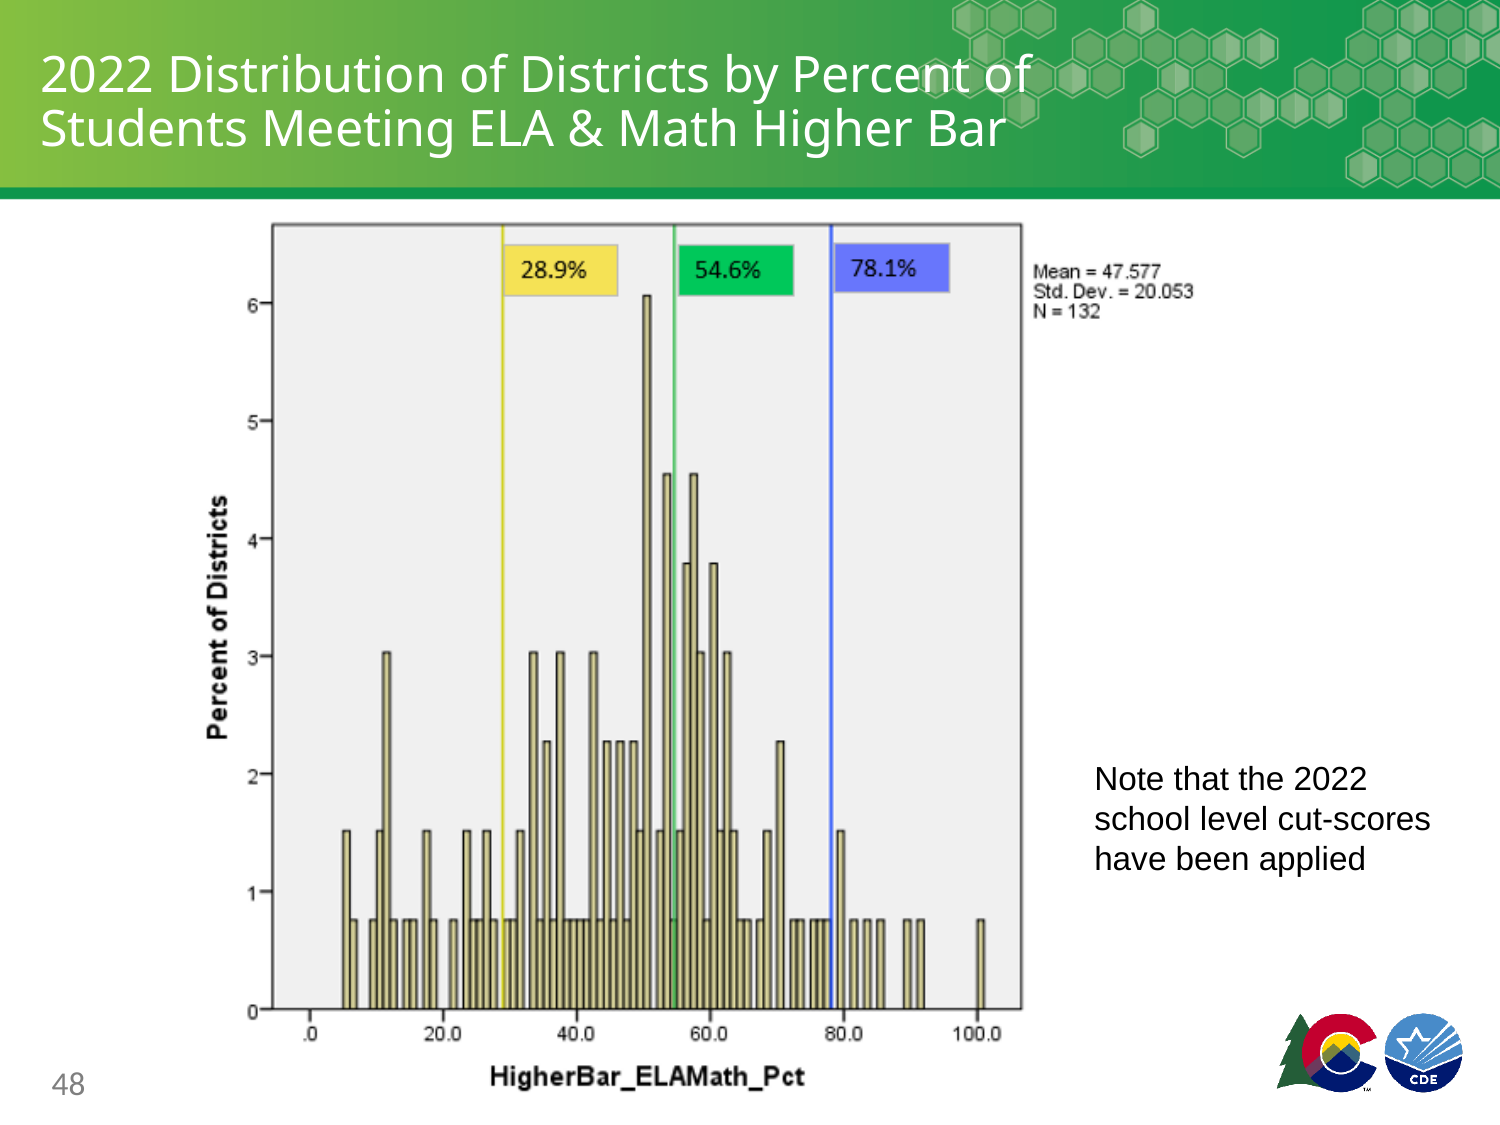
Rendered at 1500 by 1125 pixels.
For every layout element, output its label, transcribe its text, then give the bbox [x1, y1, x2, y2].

text_box Note that the 2022 school level cut-scores have been applied [1214, 750, 1451, 885]
picture [0, 0, 1500, 200]
picture [1275, 1012, 1463, 1093]
title 2022 Distribution of Districts by Percent of Students Meeting ELA & Math Higher Bar [40, 41, 1038, 166]
picture [180, 213, 1210, 1115]
slide_number 48 [36, 1054, 175, 1115]
